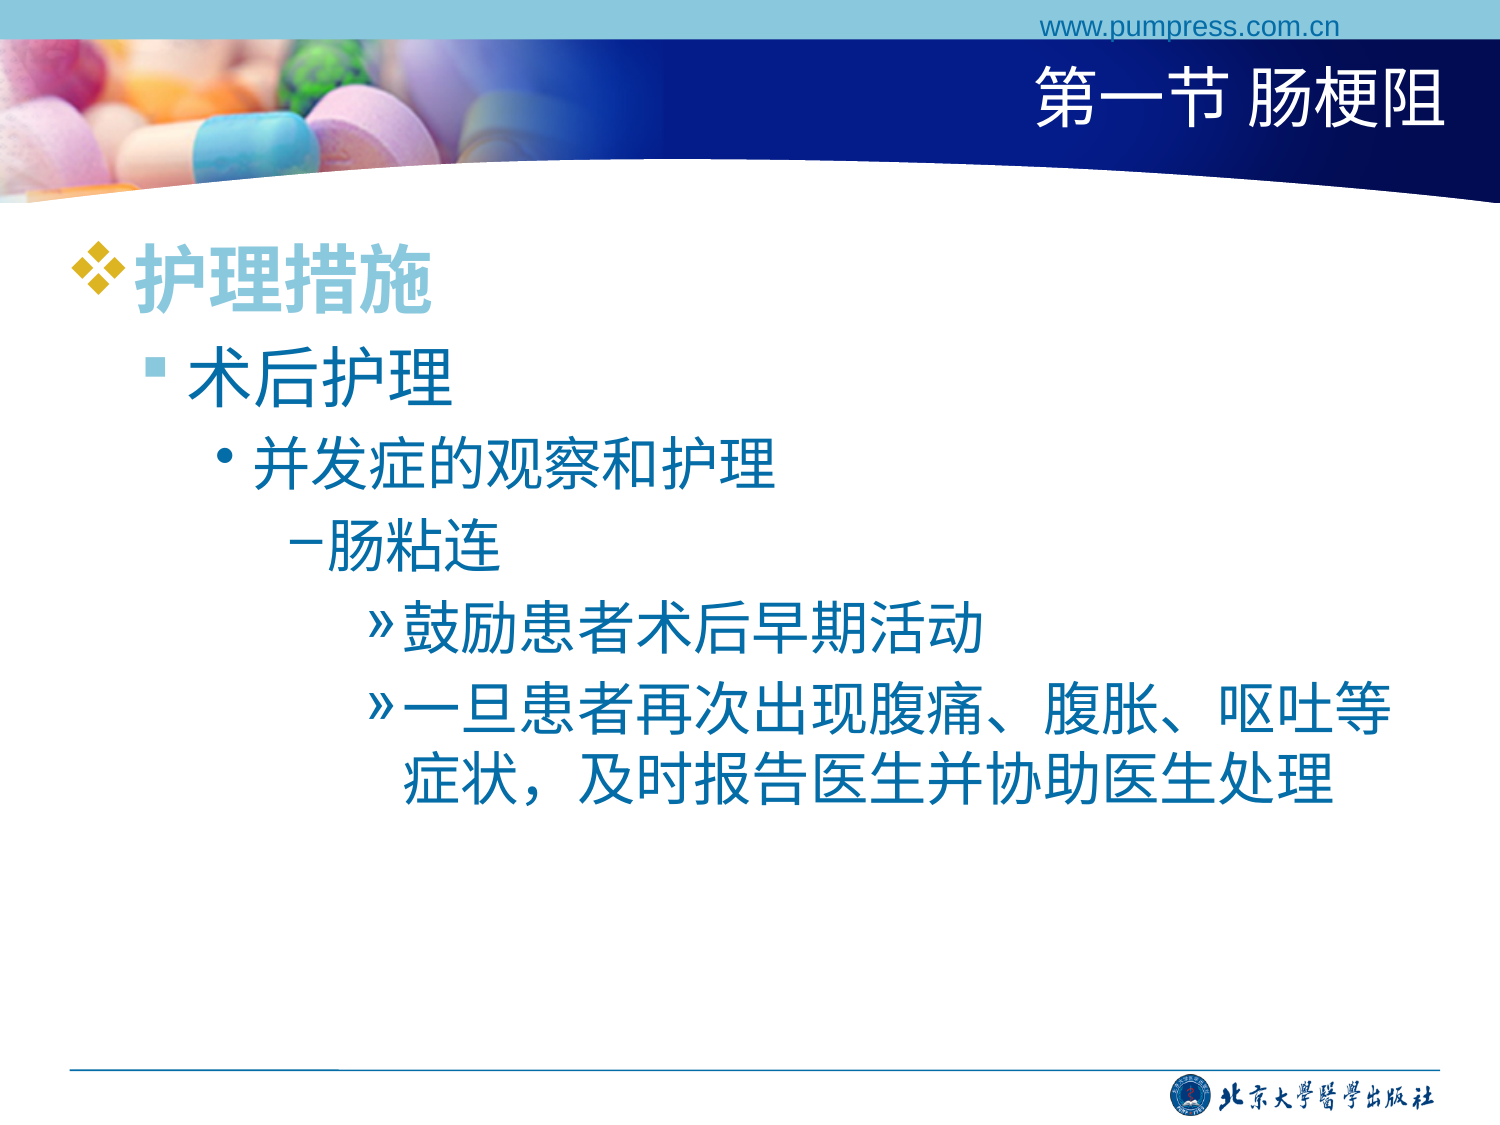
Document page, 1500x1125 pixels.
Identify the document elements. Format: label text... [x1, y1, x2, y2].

slide_number www.pumpress.com.cn [1025, 0, 1463, 38]
picture [0, 40, 1500, 203]
picture [1170, 1074, 1436, 1118]
list 护理措施 术后护理 并发症的观察和护理 肠粘连 鼓励患者术后早期活动 一旦患者再次出现腹痛、腹胀、呕吐等症状，及时报告医生并协助医生处理 [49, 224, 1463, 1026]
title 第一节 肠梗阻 [137, 49, 1463, 143]
